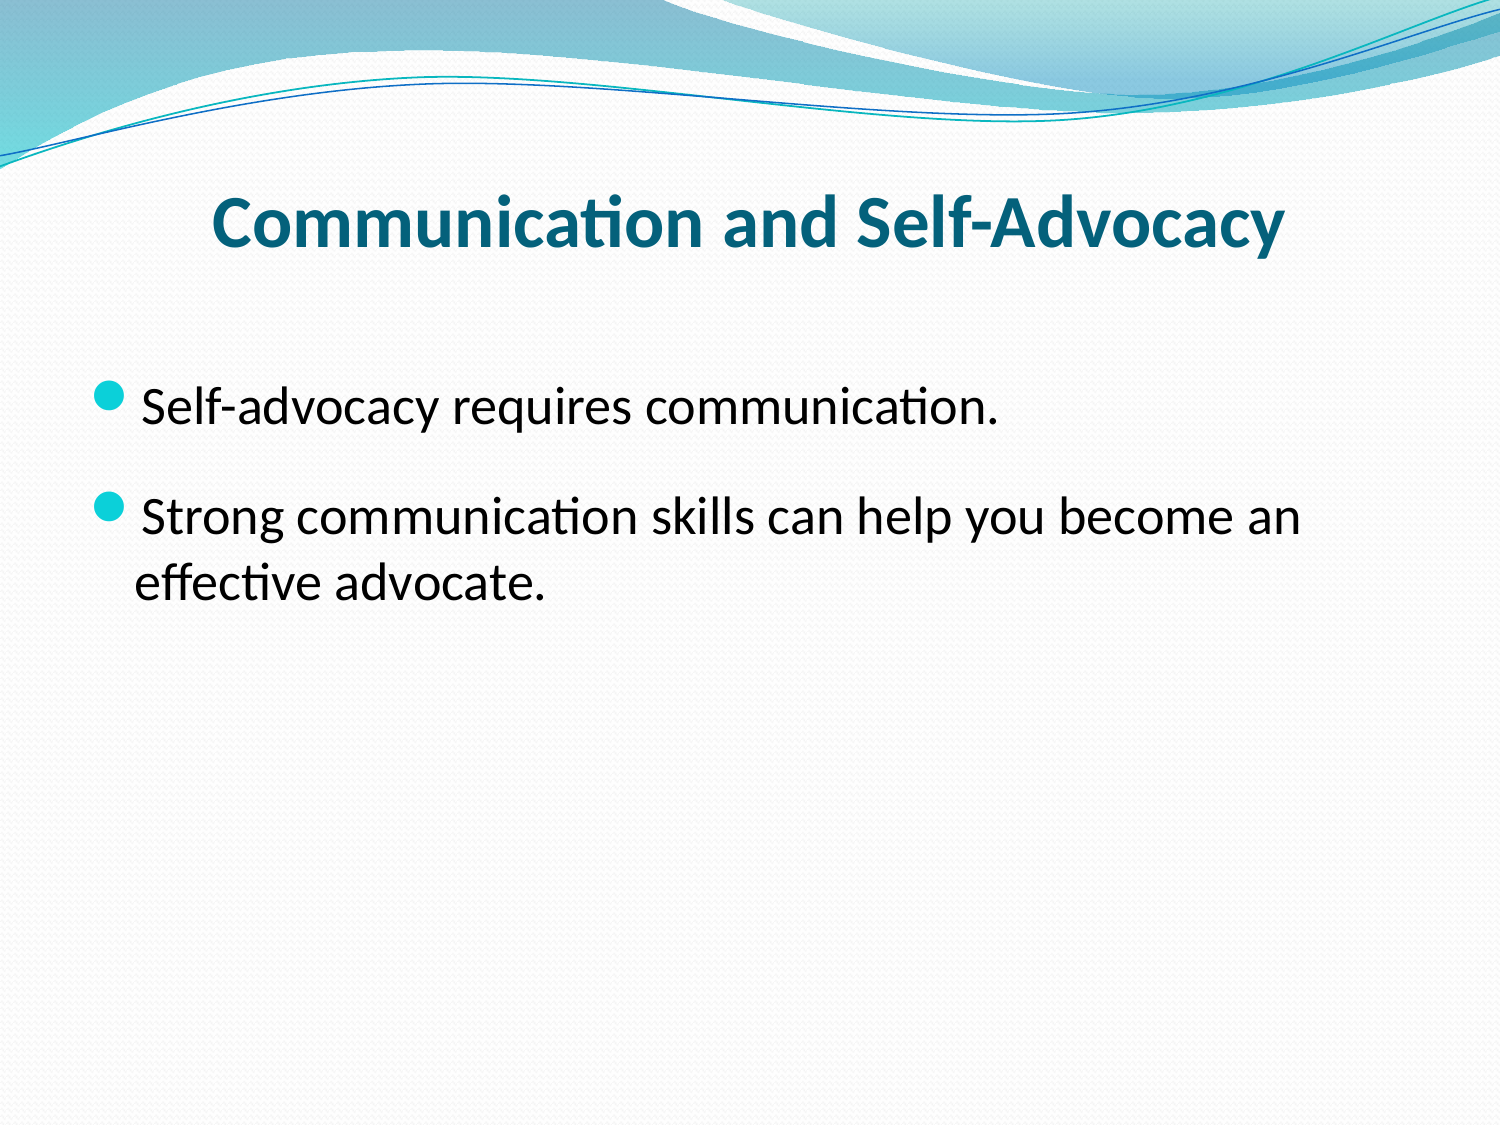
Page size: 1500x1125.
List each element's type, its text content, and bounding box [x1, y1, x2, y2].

list Self-advocacy requires communication. Strong communication skills can help you become an effective advocate. [75, 362, 1425, 1038]
title Communication and Self-Advocacy [75, 137, 1425, 263]
